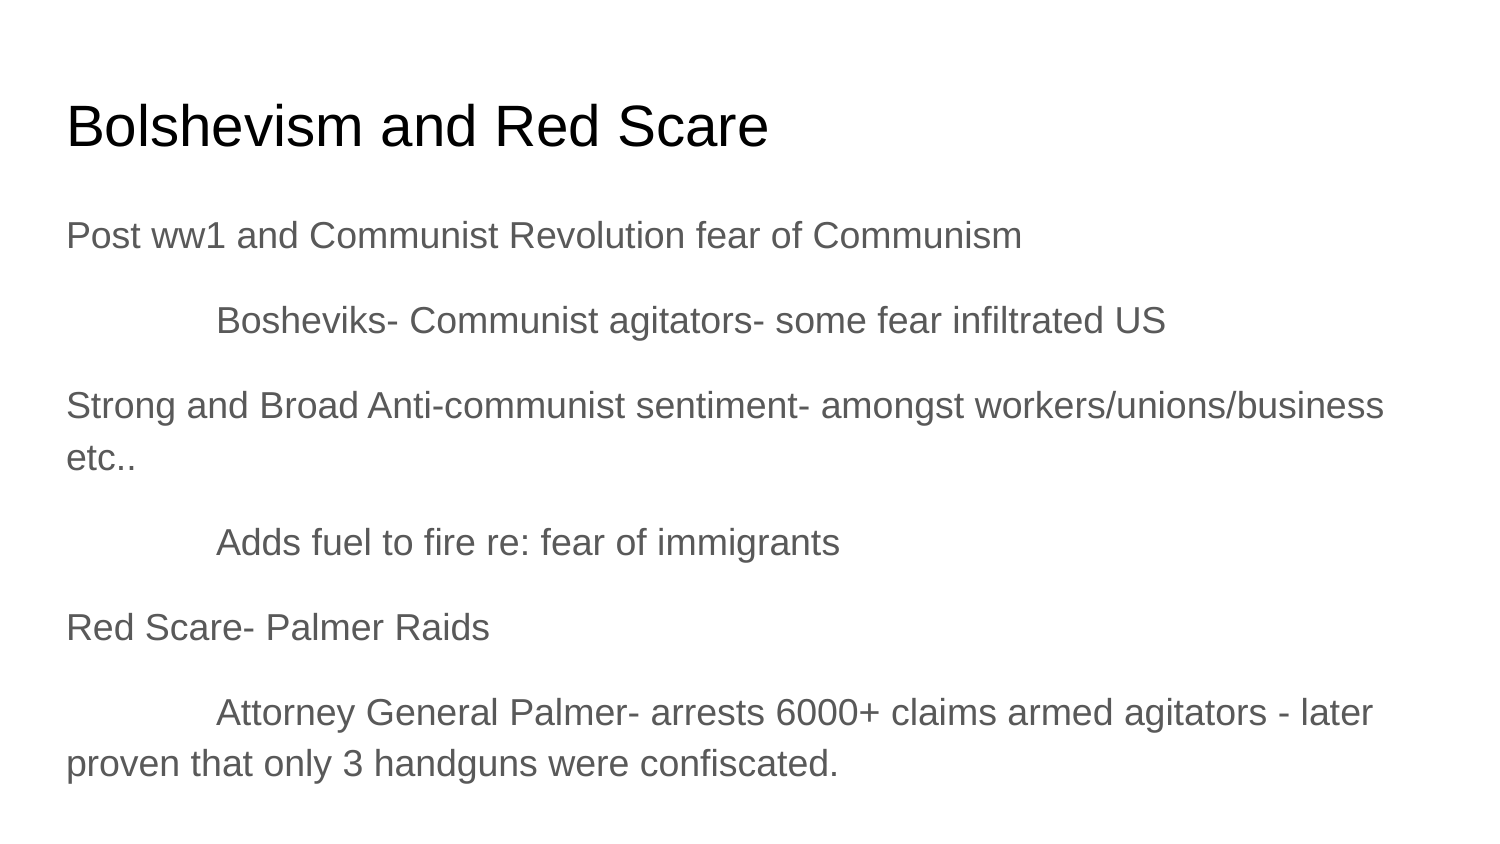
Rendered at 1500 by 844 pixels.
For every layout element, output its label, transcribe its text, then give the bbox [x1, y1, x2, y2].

list Post ww1 and Communist Revolution fear of Communism Bosheviks- Communist agitators- some fear infiltrated US Strong and Broad Anti-communist sentiment- amongst workers/unions/business etc.. Adds fuel to fire re: fear of immigrants Red Scare- Palmer Raids Attorney General Palmer- arrests 6000+ claims armed agitators - later proven that only 3 handguns were confiscated. [51, 189, 1449, 831]
title Bolshevism and Red Scare [51, 72, 1449, 167]
